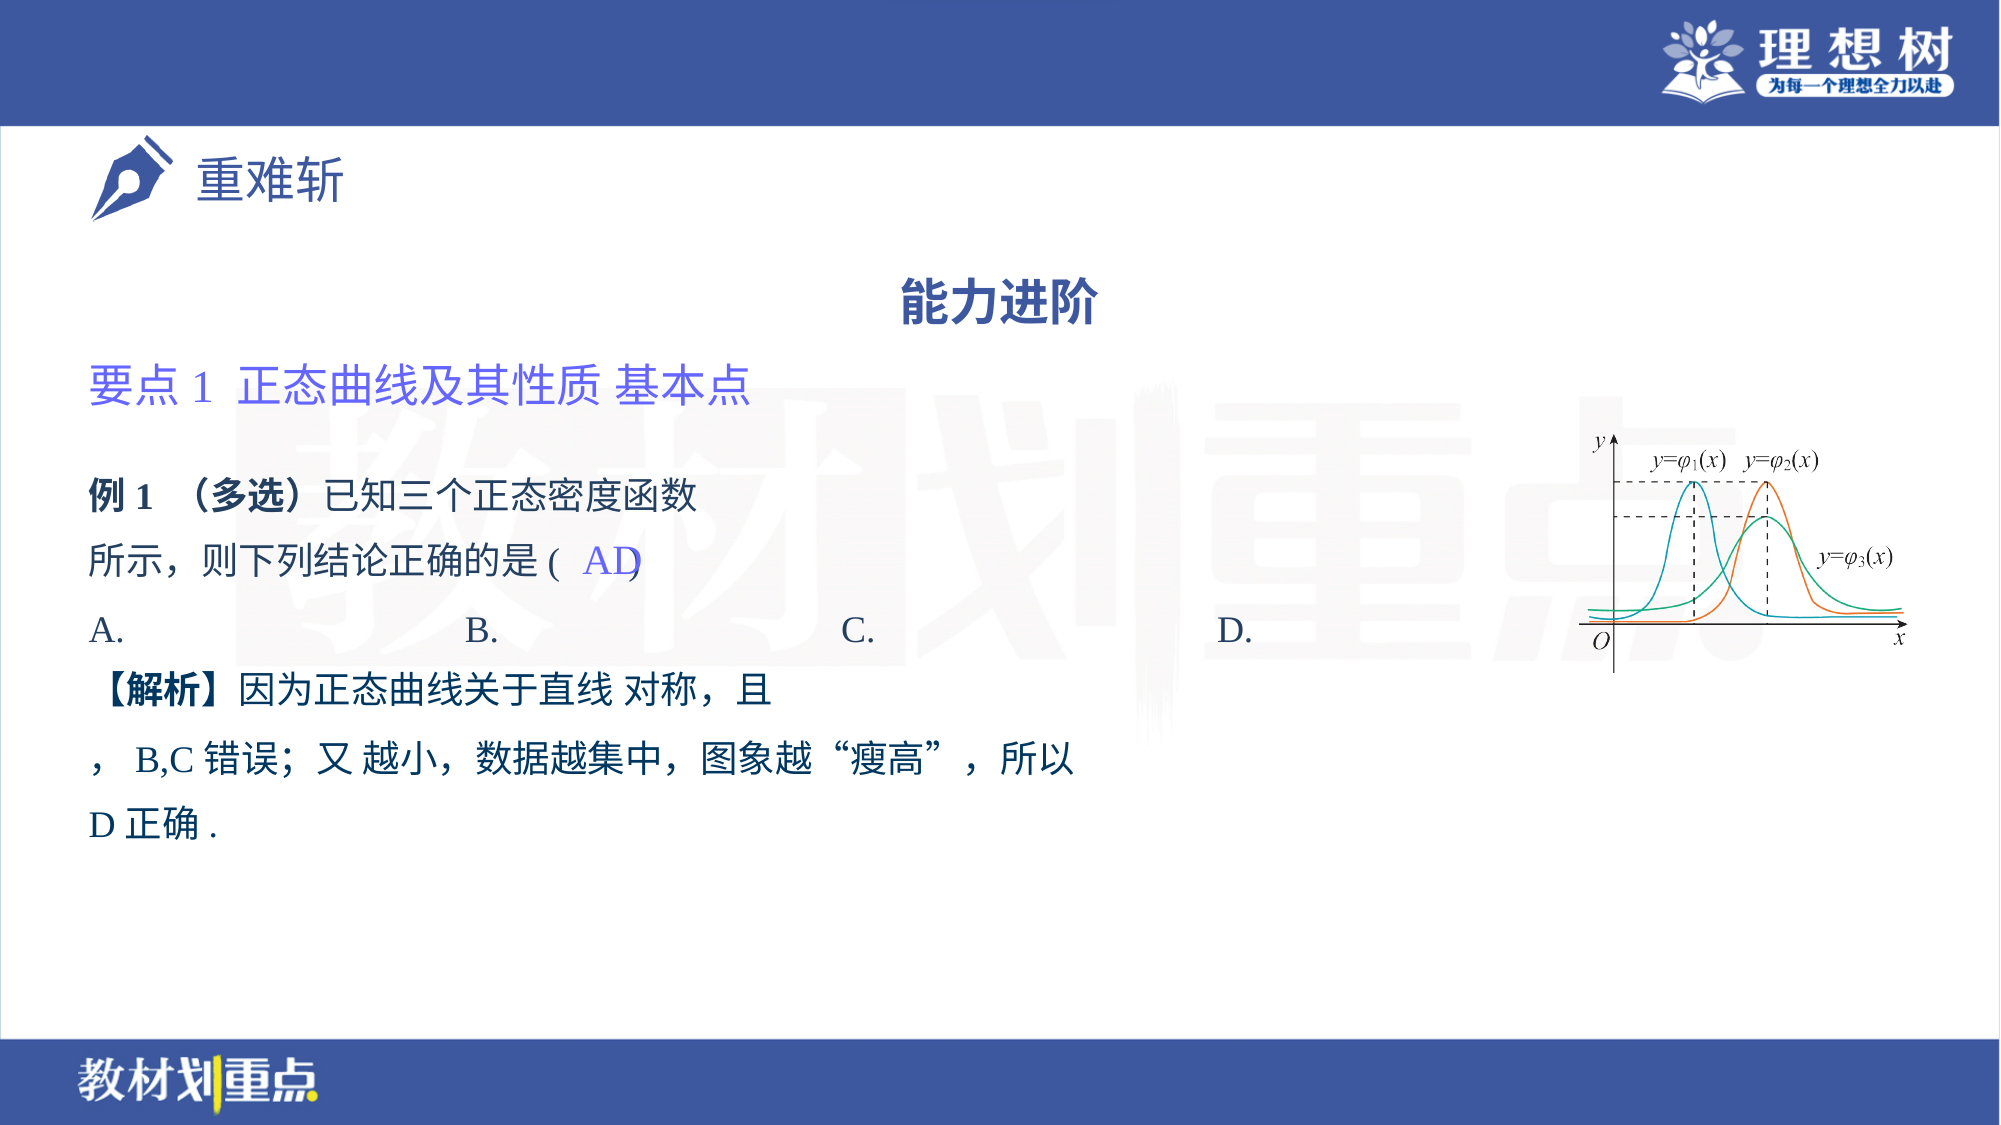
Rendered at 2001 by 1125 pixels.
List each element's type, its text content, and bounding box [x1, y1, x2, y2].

text_box 重难斩 [194, 135, 491, 222]
picture [0, 0, 2000, 1125]
text_box AD [567, 530, 658, 581]
text_box 能力进阶 [88, 243, 1911, 329]
text_box 要点1 正态曲线及其性质 基本点 [88, 329, 1911, 470]
